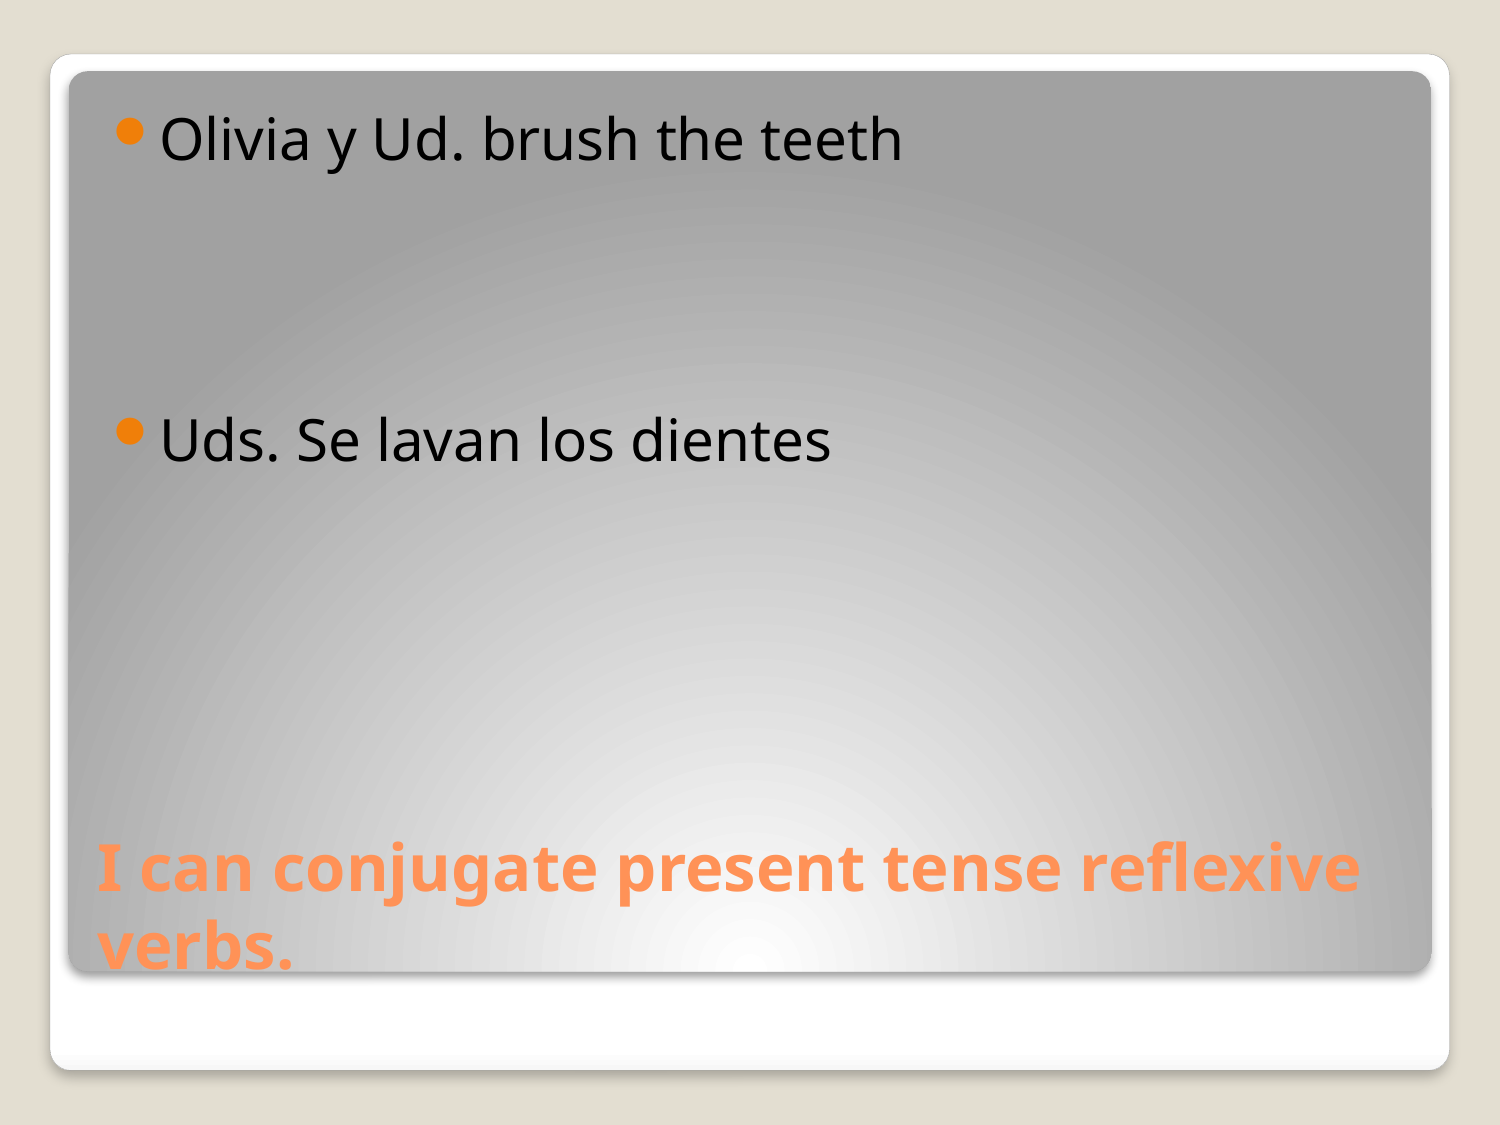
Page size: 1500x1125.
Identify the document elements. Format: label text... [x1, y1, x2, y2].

list Olivia y Ud. brush the teeth Uds. Se lavan los dientes [82, 86, 1425, 774]
title I can conjugate present tense reflexive verbs. [82, 817, 1425, 990]
